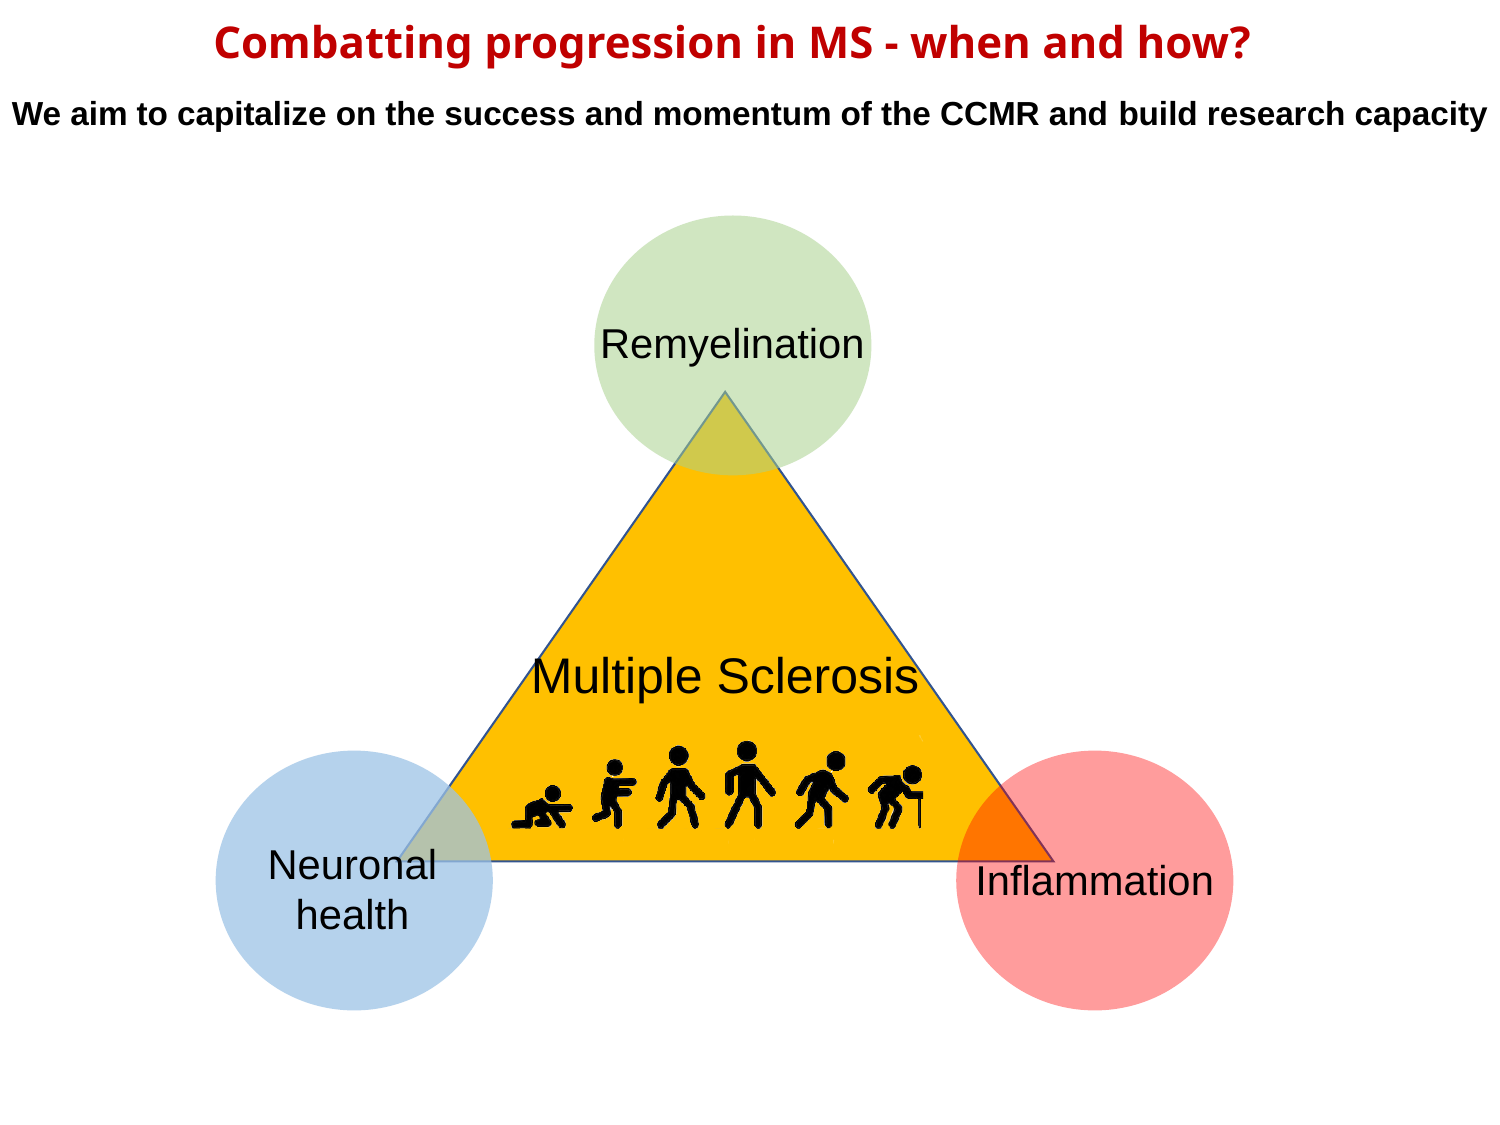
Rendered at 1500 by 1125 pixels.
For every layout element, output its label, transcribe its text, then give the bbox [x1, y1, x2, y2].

text_box We aim to capitalize on the success and momentum of the CCMR and build research capacity [0, 92, 1500, 133]
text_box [215, 750, 493, 1011]
text_box Multiple Sclerosis [516, 635, 952, 711]
picture [492, 735, 924, 844]
text_box Combatting progression in MS - when and how? [198, 7, 1267, 75]
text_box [938, 750, 1251, 1011]
text_box [473, 689, 977, 863]
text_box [594, 215, 872, 476]
text_box [553, 476, 897, 635]
